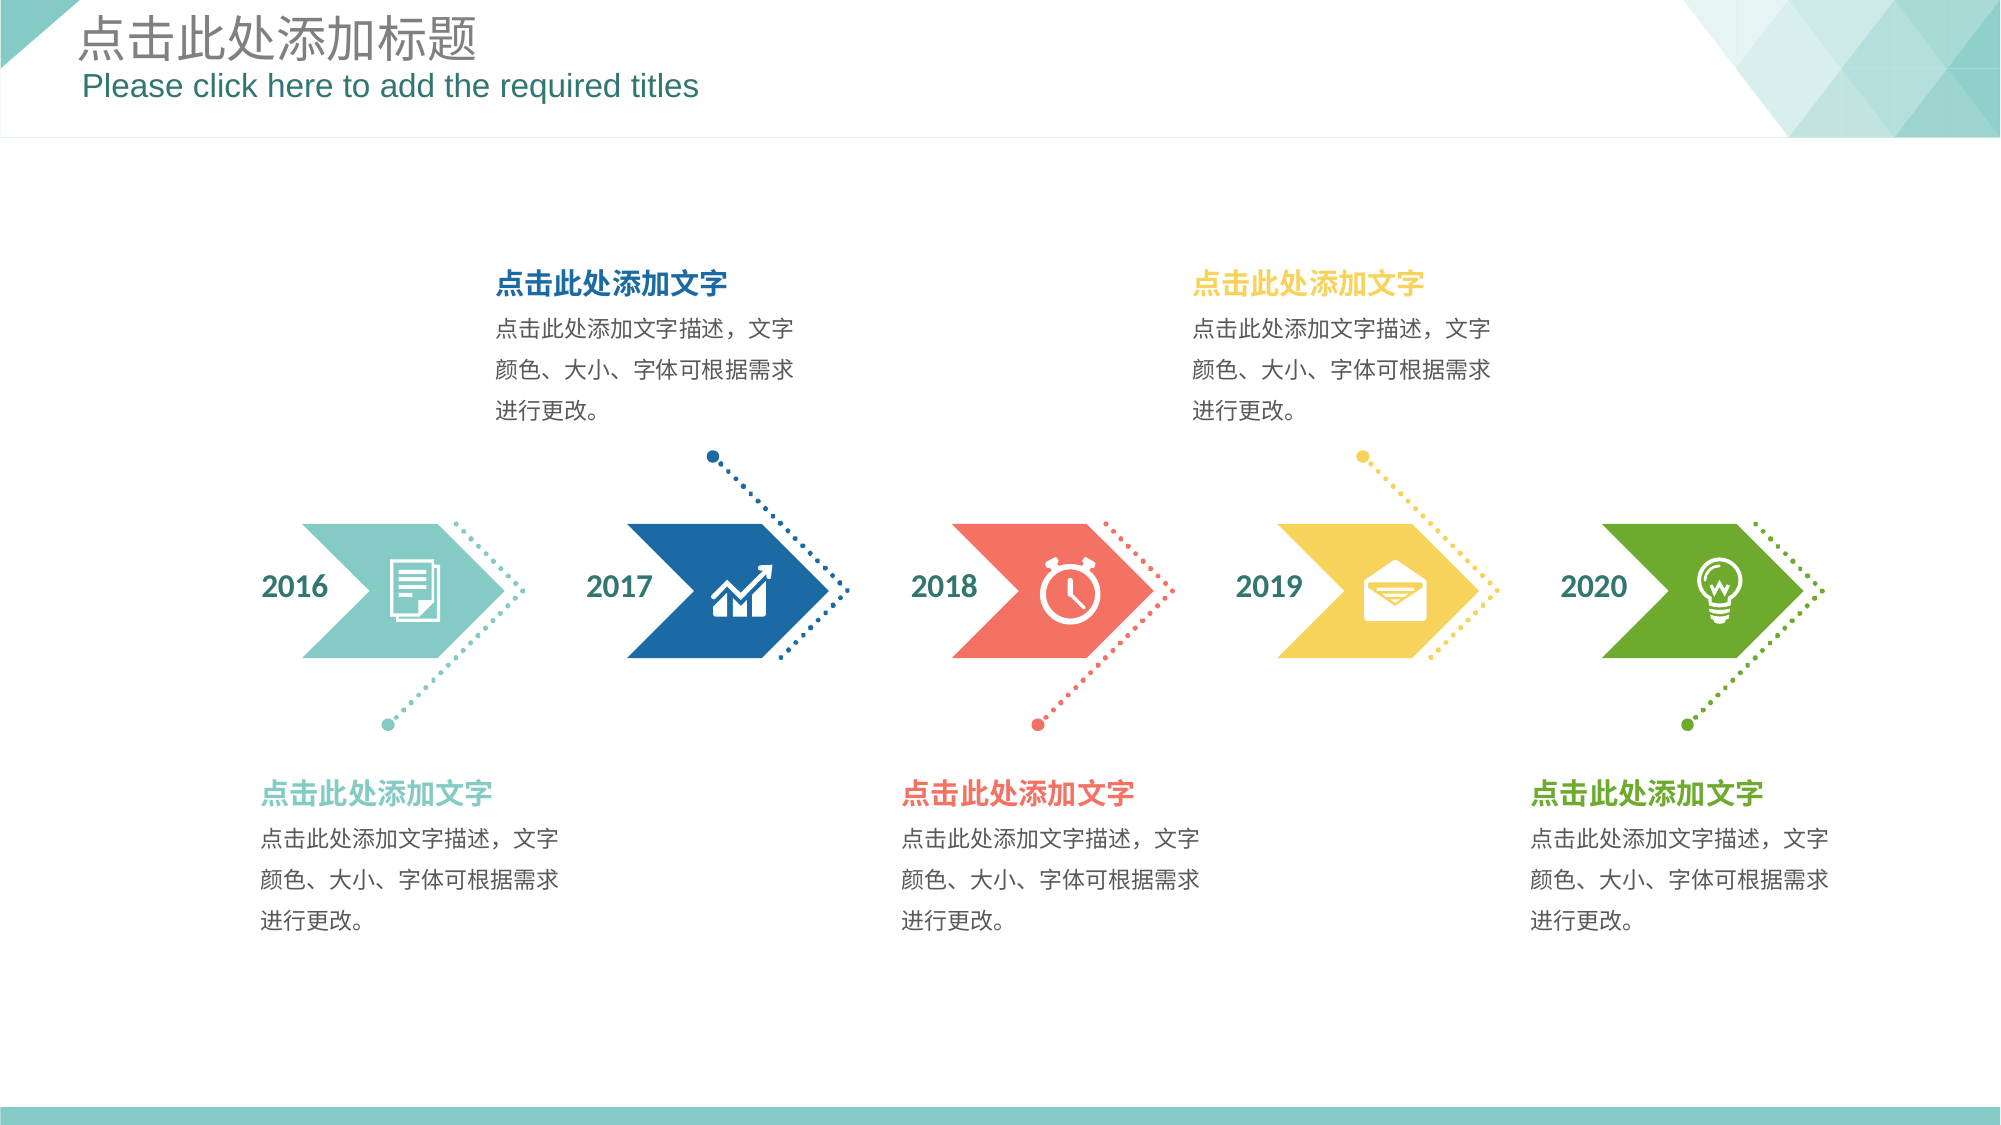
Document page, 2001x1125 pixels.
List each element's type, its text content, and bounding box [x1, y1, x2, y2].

text_box [381, 714, 399, 731]
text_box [851, 523, 1155, 659]
text_box [408, 699, 414, 706]
text_box [1681, 714, 1699, 731]
text_box [740, 483, 746, 490]
text_box [1058, 699, 1064, 706]
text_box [1501, 523, 1805, 659]
text_box 点击此处添加文字 点击此处添加文字描述，文字颜色、大小、字体可根据需求进行更改。 [480, 240, 825, 432]
text_box [1390, 483, 1396, 490]
text_box [706, 450, 724, 467]
text_box [1812, 580, 1818, 587]
text_box 点击此处添加文字 点击此处添加文字描述，文字颜色、大小、字体可根据需求进行更改。 [886, 750, 1232, 942]
text_box [1050, 707, 1057, 713]
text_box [526, 523, 830, 659]
text_box Please click here to add the required titles [67, 57, 716, 112]
text_box [1707, 699, 1714, 706]
text_box 点击此处添加标题 [62, 0, 636, 75]
text_box 点击此处添加文字 点击此处添加文字描述，文字颜色、大小、字体可根据需求进行更改。 [1515, 750, 1861, 942]
text_box [762, 505, 769, 512]
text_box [201, 523, 505, 659]
text_box [1163, 580, 1169, 587]
text_box [1356, 450, 1374, 467]
text_box 点击此处添加文字 点击此处添加文字描述，文字颜色、大小、字体可根据需求进行更改。 [1177, 240, 1522, 432]
text_box [1413, 505, 1419, 512]
text_box [1031, 714, 1049, 731]
text_box 点击此处添加文字 点击此处添加文字描述，文字颜色、大小、字体可根据需求进行更改。 [245, 750, 591, 942]
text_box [1176, 523, 1480, 659]
